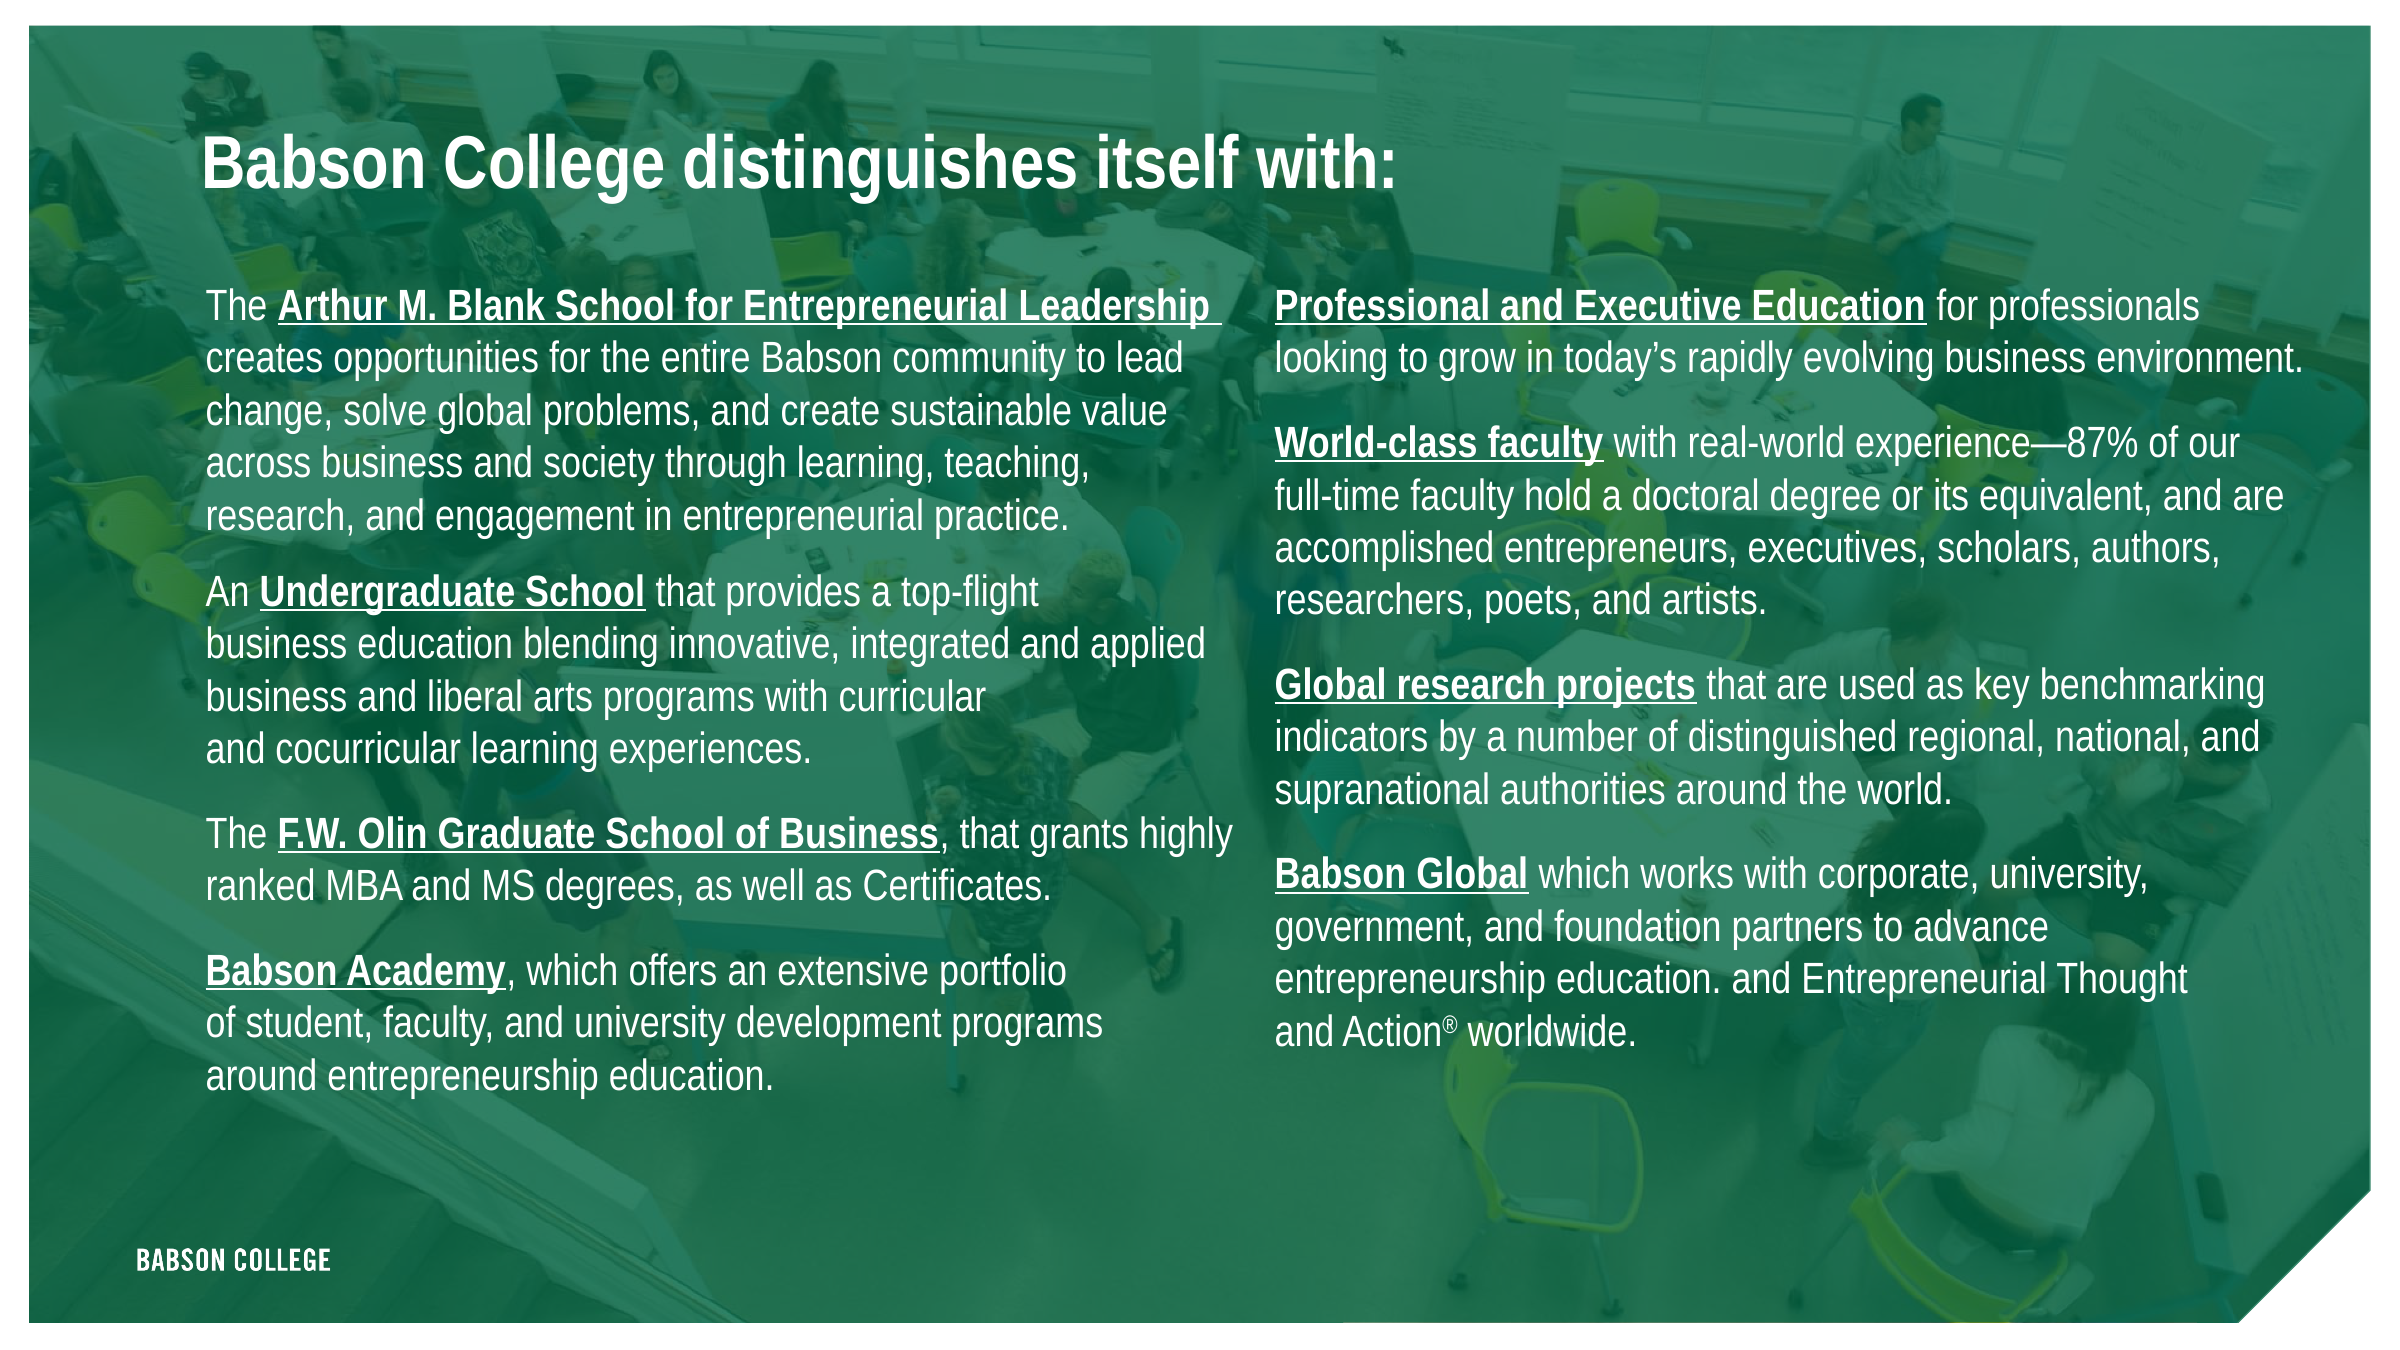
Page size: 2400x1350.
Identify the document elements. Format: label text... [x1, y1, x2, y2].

text_box The Arthur M. Blank School for Entrepreneurial Leadership creates opportunities for the entire Babson community to lead change, solve global problems, and create sustainable value across business and society through learning, teaching, research, and engagement in entrepreneurial practice. An Undergraduate School that provides a top-flight business education blending innovative, integrated and applied business and liberal arts programs with curricular and cocurricular learning experiences. The F.W. Olin Graduate School of Business, that grants highly ranked MBA and MS degrees, as well as Certificates. Babson Academy, which offers an extensive portfolio of student, faculty, and university development programs around entrepreneurship education. Professional and Executive Education for professionals looking to grow in today’s rapidly evolving business environment. World-class faculty with real-world experience—87% of our full-time faculty hold a doctoral degree or its equivalent, and are accomplished entrepreneurs, executives, scholars, authors, researchers, poets, and artists. Global research projects that are used as key benchmarking indicators by a number of distinguished regional, national, and supranational authorities around the world. Babson Global which works with corporate, university, government, and foundation partners to advance entrepreneurship education. and Entrepreneurial Thought and Action® worldwide. [184, 265, 2328, 1100]
picture [136, 1248, 331, 1271]
list Babson College distinguishes itself with: [180, 103, 2244, 266]
